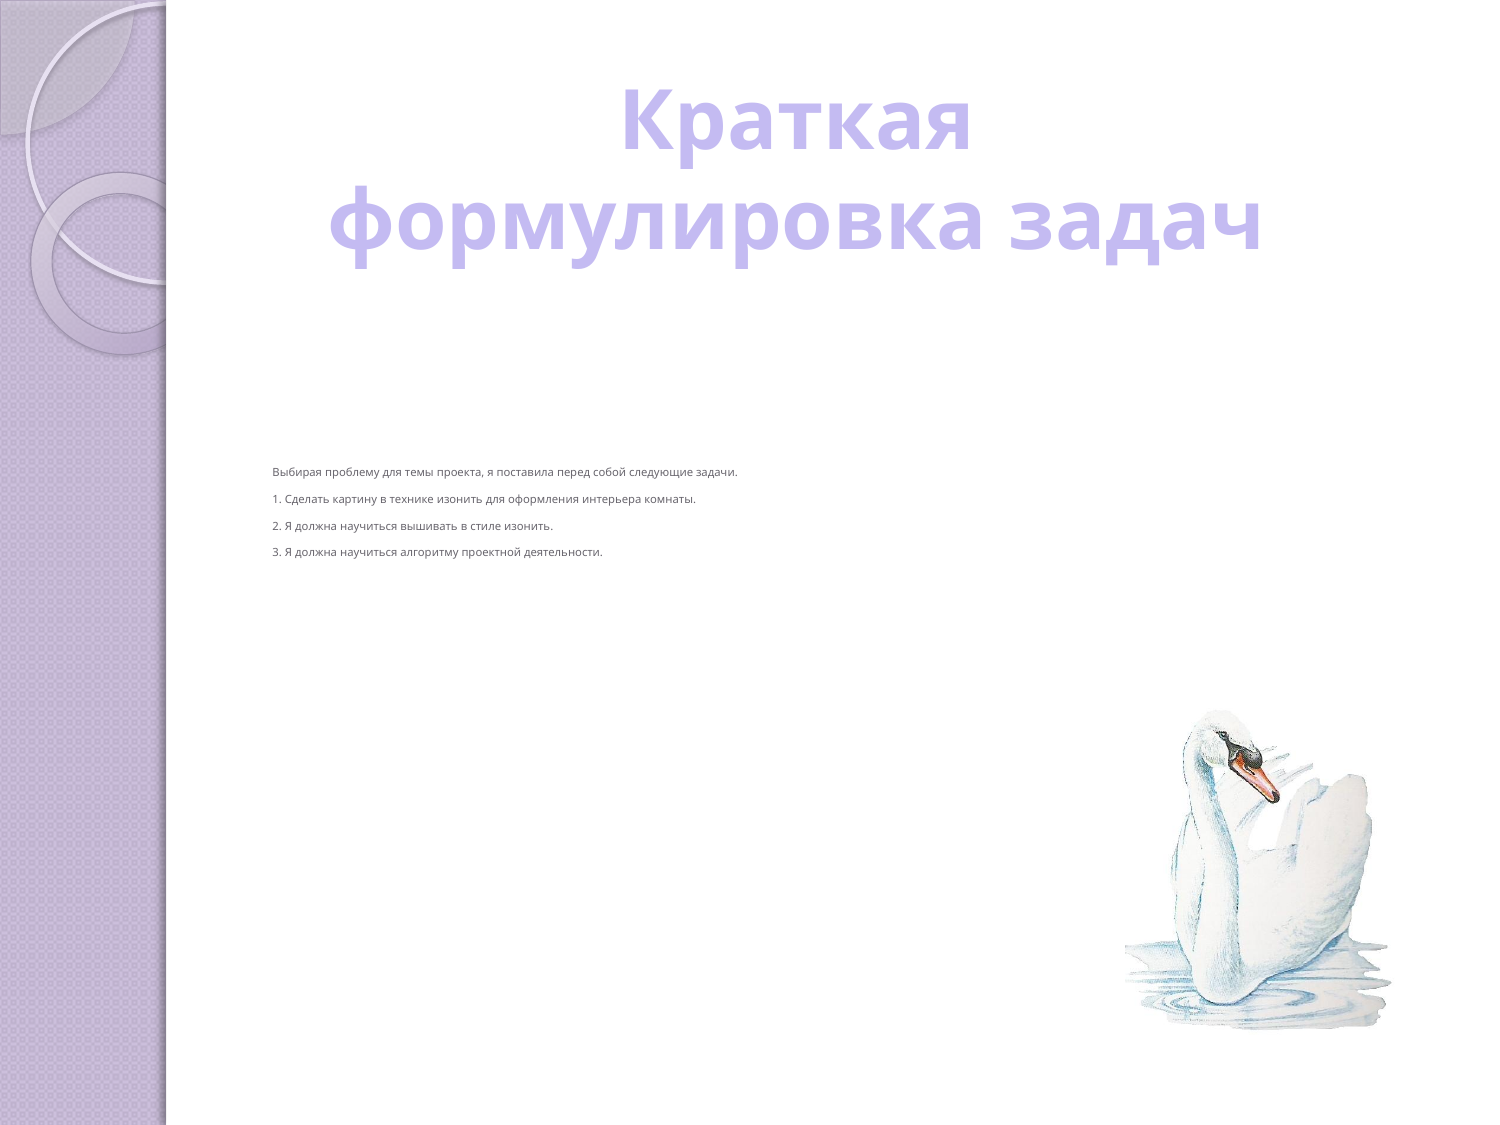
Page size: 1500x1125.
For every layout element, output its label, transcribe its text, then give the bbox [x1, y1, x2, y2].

text_box Краткая формулировка задач [292, 58, 1301, 274]
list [1124, 702, 1395, 1037]
title Выбирая проблему для темы проекта, я поставила перед собой следующие задачи. 1. Сделать картину в технике изонить для оформления интерьера комнаты. 2. Я должна научиться вышивать в стиле изонить. 3. Я должна научиться алгоритму проектной деятельности. [257, 457, 1466, 610]
